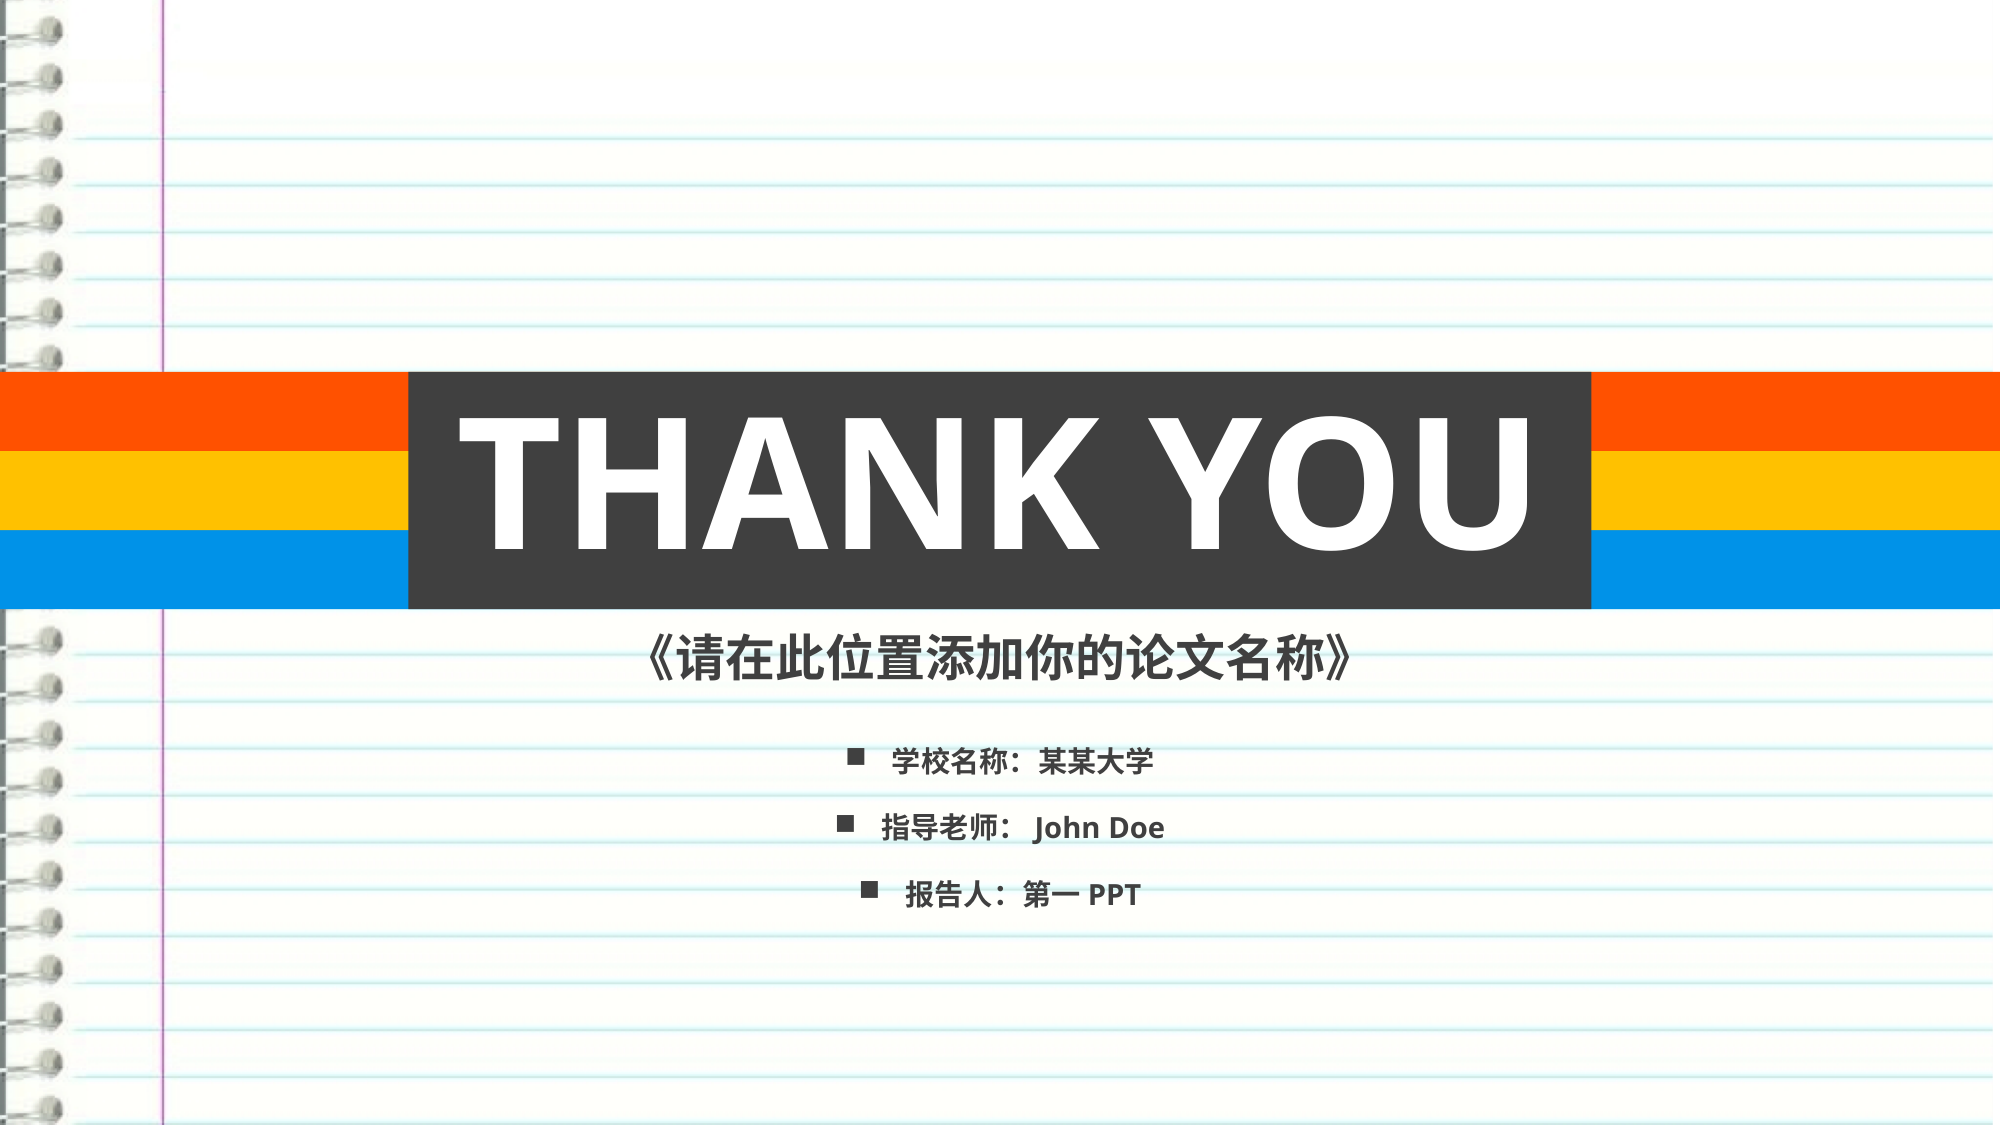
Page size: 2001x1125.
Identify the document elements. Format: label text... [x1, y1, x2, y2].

list 《请在此位置添加你的论文名称》 [230, 625, 1770, 709]
picture [0, 0, 2001, 1125]
list THANK YOU [408, 371, 1592, 610]
list 学校名称：某某大学 指导老师：John Doe 报告人：第一PPT [230, 725, 1770, 922]
